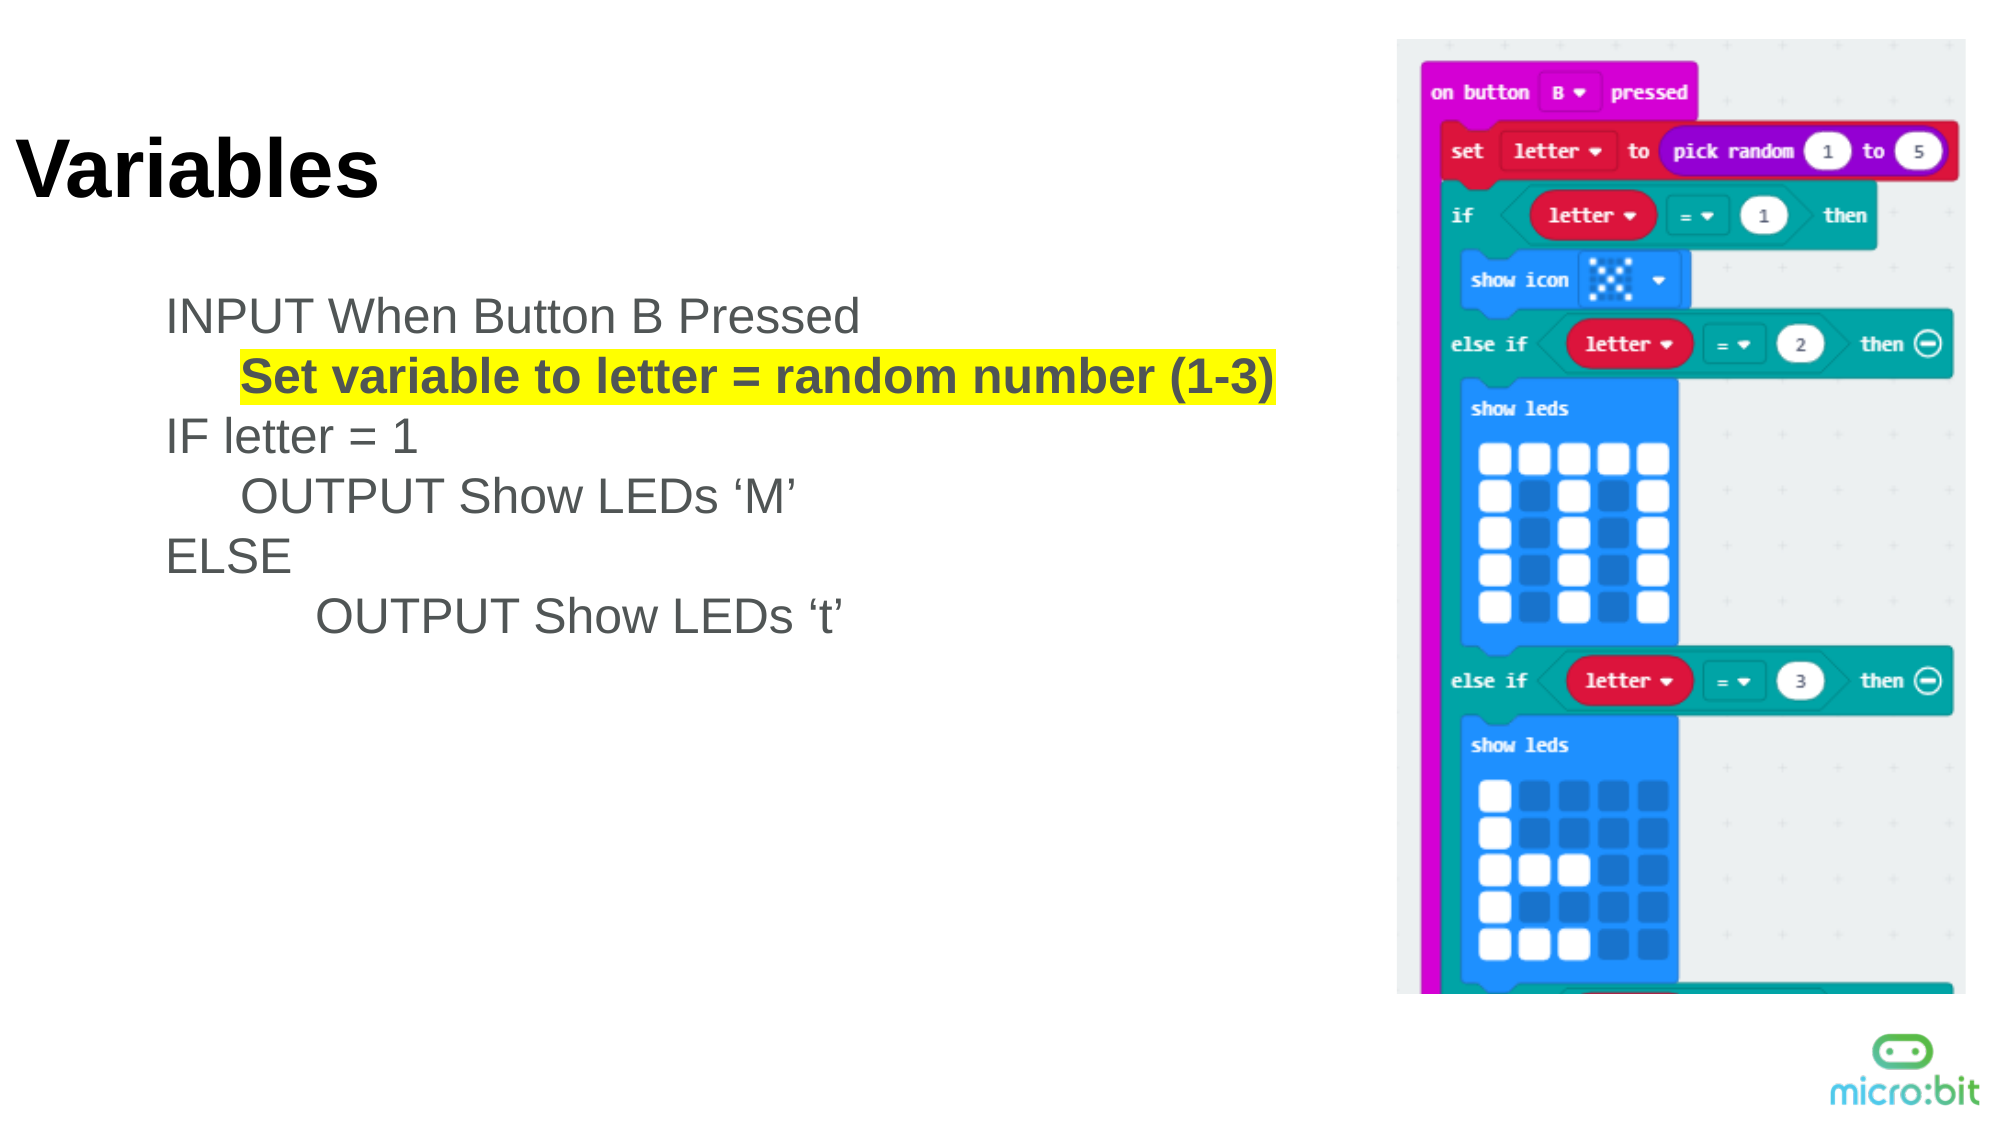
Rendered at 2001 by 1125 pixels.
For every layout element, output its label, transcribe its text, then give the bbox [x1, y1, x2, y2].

text_box Variables INPUT When Button B Pressed Set variable to letter = random number (1-3) IF letter = 1 OUTPUT Show LEDs ‘M’ ELSE OUTPUT Show LEDs ‘t’ [0, 100, 1391, 755]
picture [1830, 1029, 1980, 1106]
picture [1396, 38, 1966, 994]
